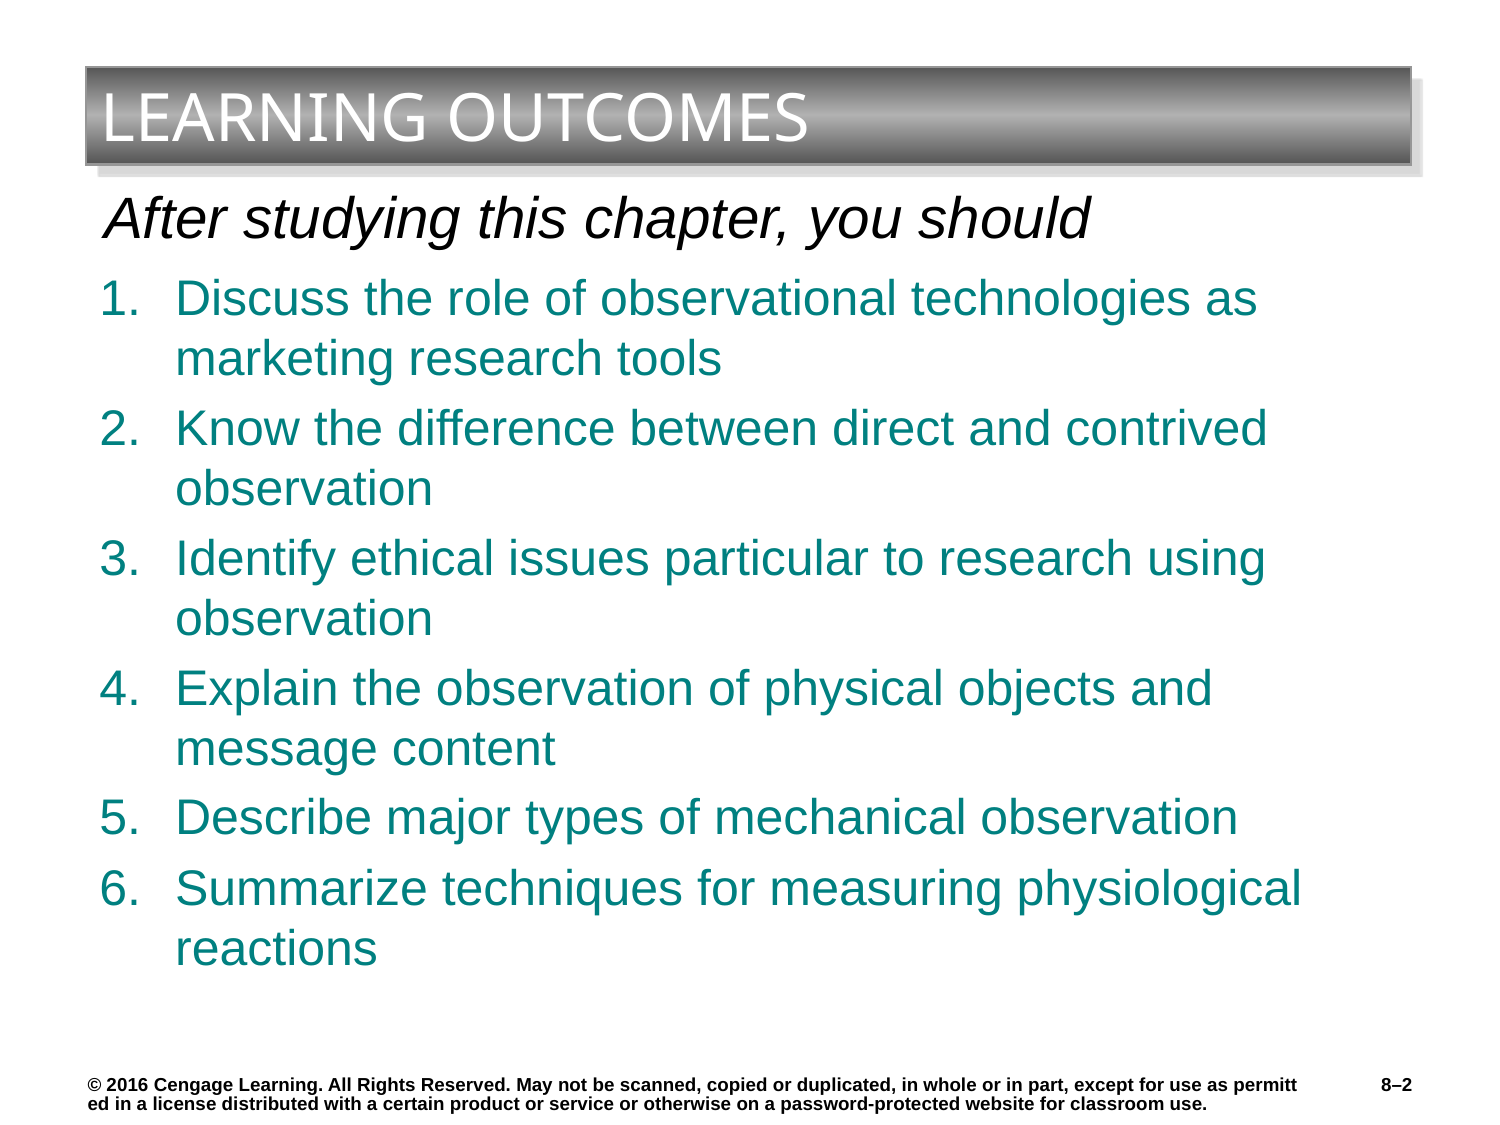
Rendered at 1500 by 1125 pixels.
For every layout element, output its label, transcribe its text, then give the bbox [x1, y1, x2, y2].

footer © 2016 Cengage Learning. All Rights Reserved. May not be scanned, copied or duplicated, in whole or in part, except for use as permitted in a license distributed with a certain product or service or otherwise on a password-protected website for classroom use. [87, 1057, 1050, 1103]
title LEARNING OUTCOMES [85, 66, 1412, 166]
list Discuss the role of observational technologies as marketing research tools Know the difference between direct and contrived observation Identify ethical issues particular to research using observation Explain the observation of physical objects and message content Describe major types of mechanical observation Summarize techniques for measuring physiological reactions [84, 257, 1414, 998]
slide_number 8–2 [1050, 1042, 1413, 1103]
